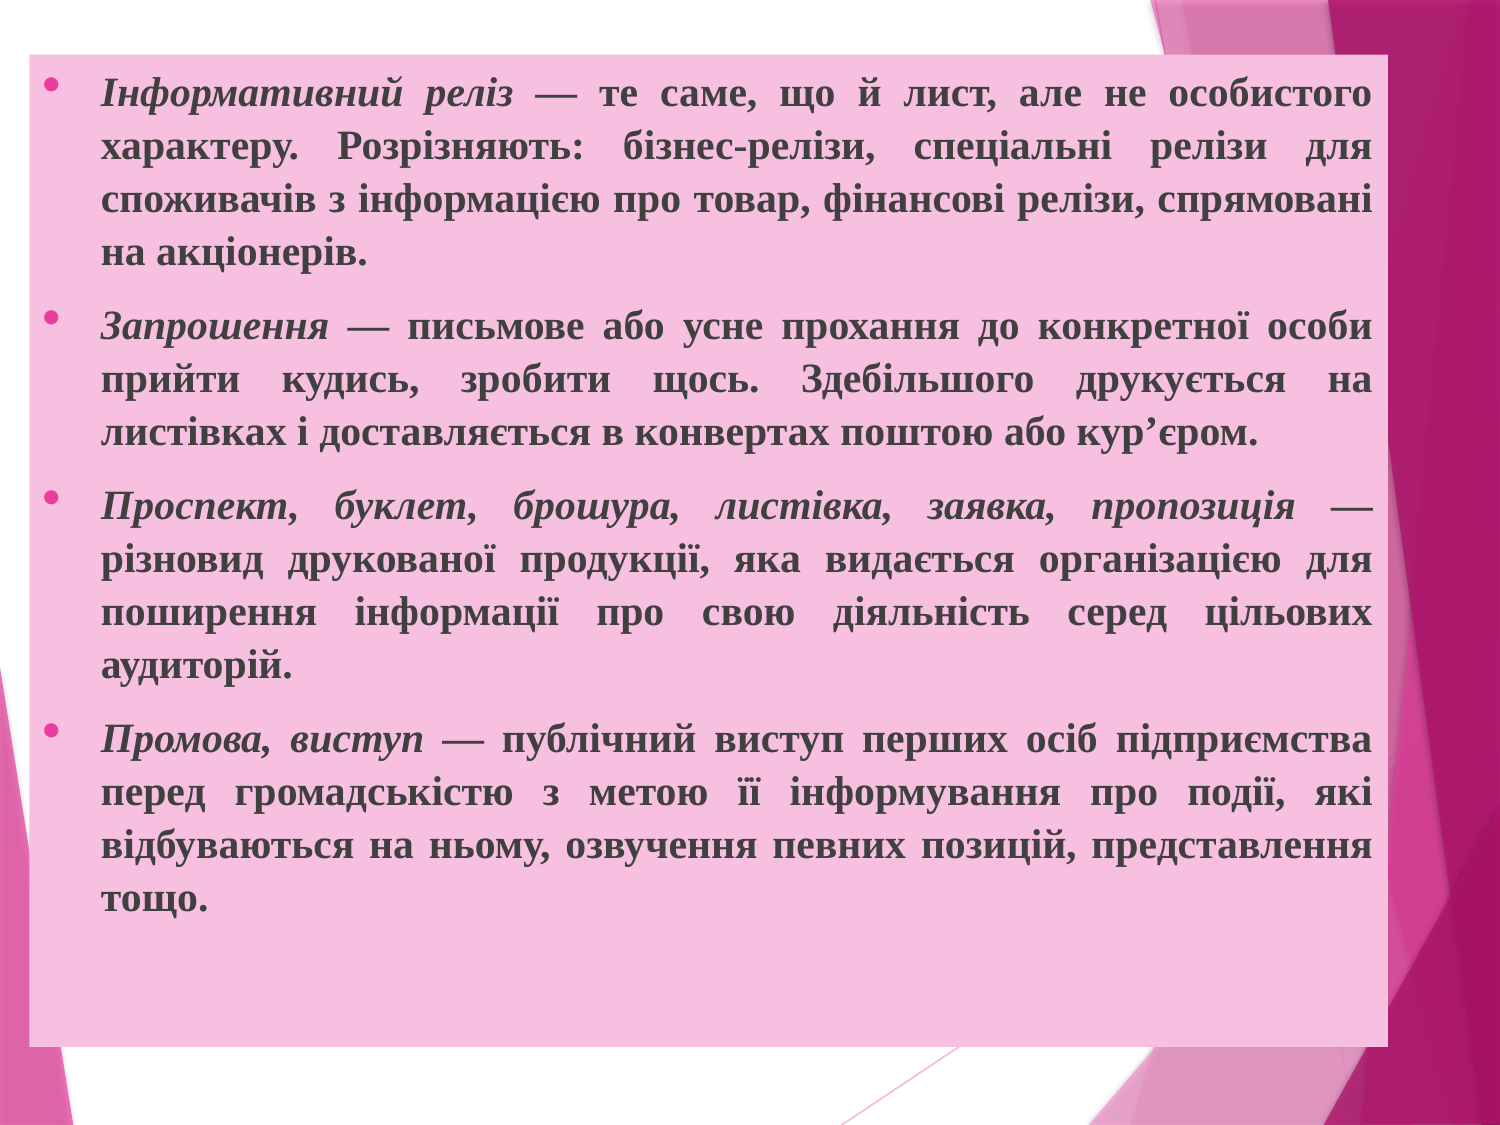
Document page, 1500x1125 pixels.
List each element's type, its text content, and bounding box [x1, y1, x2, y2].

list Інформативний реліз — те саме, що й лист, але не особистого характеру. Розрізняють: бізнес-релізи, спеціальні релізи для споживачів з інформацією про товар, фінансові релізи, спрямовані на акціонерів. Запрошення — письмове або усне прохання до конкретної особи прийти кудись, зробити щось. Здебільшого друкується на листівках і доставляється в конвертах поштою або кур’єром. Проспект, буклет, брошура, листівка, заявка, пропозиція — різновид друкованої продукції, яка видається організацією для поширення інформації про свою діяльність серед цільових аудиторій. Промова, виступ — публічний виступ перших осіб підприємства перед громадськістю з метою її інформування про події, які відбуваються на ньому, озвучення певних позицій, представлення тощо. [29, 54, 1388, 1047]
